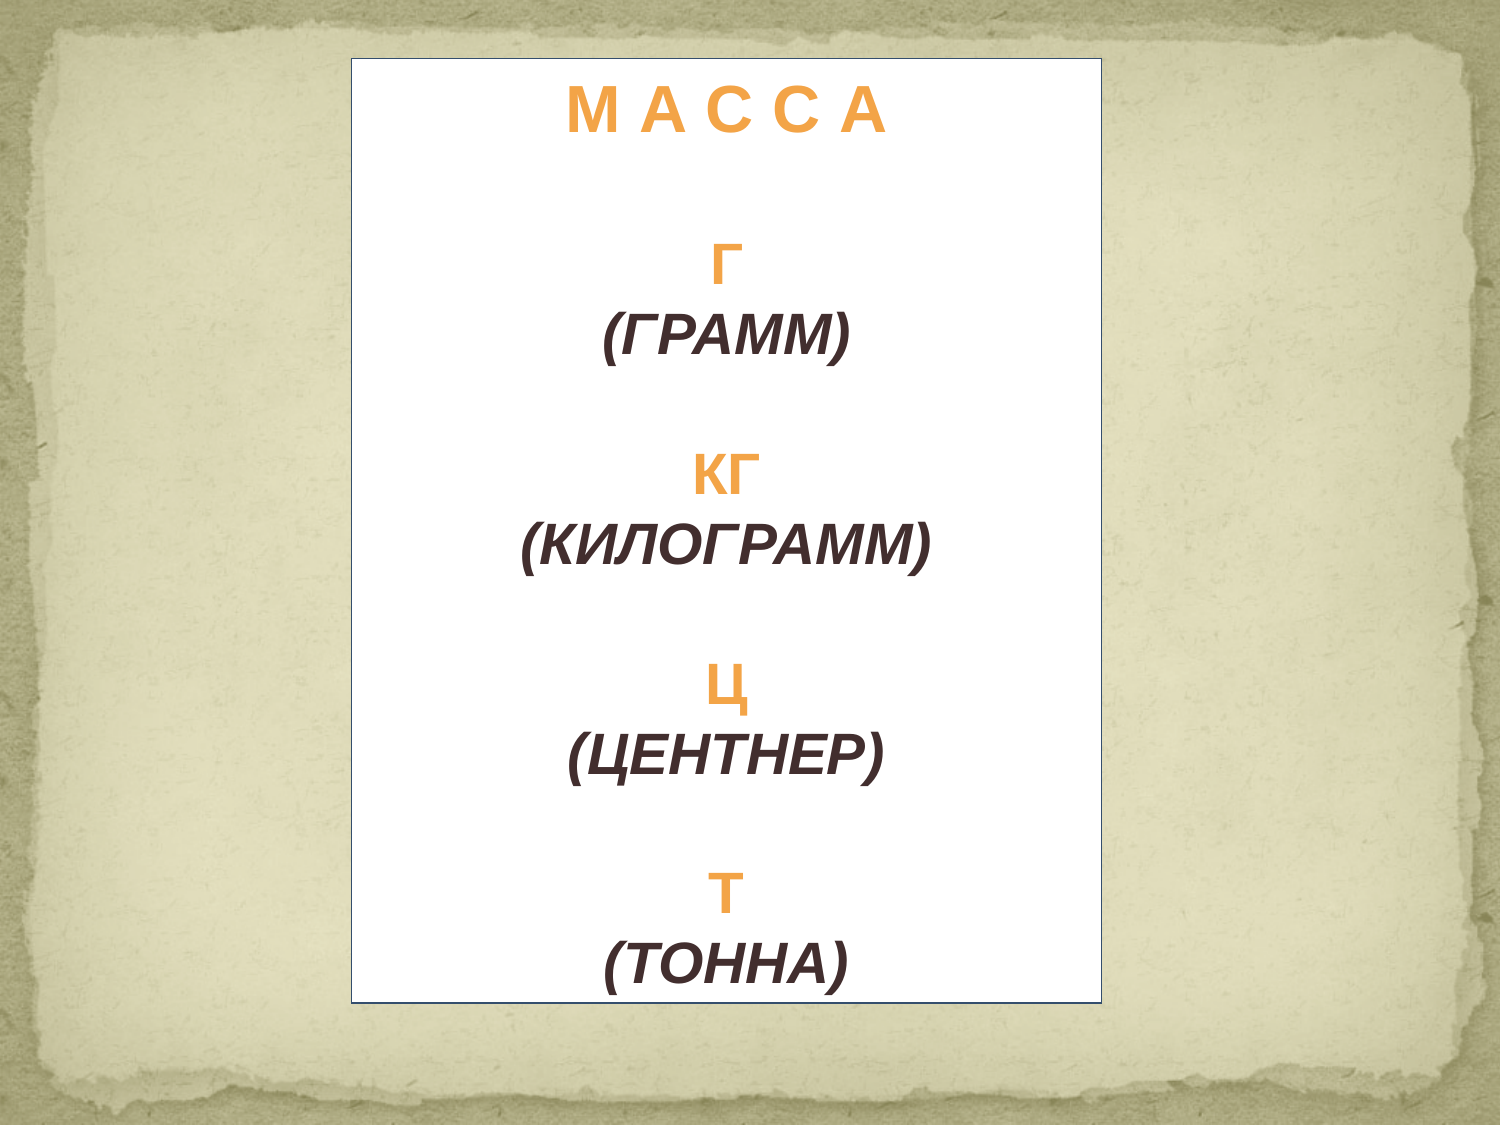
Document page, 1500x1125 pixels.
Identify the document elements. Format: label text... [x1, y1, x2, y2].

text_box М А С С А Г (ГРАММ) КГ (КИЛОГРАММ) Ц (ЦЕНТНЕР) Т (ТОННА) [351, 58, 1102, 1003]
